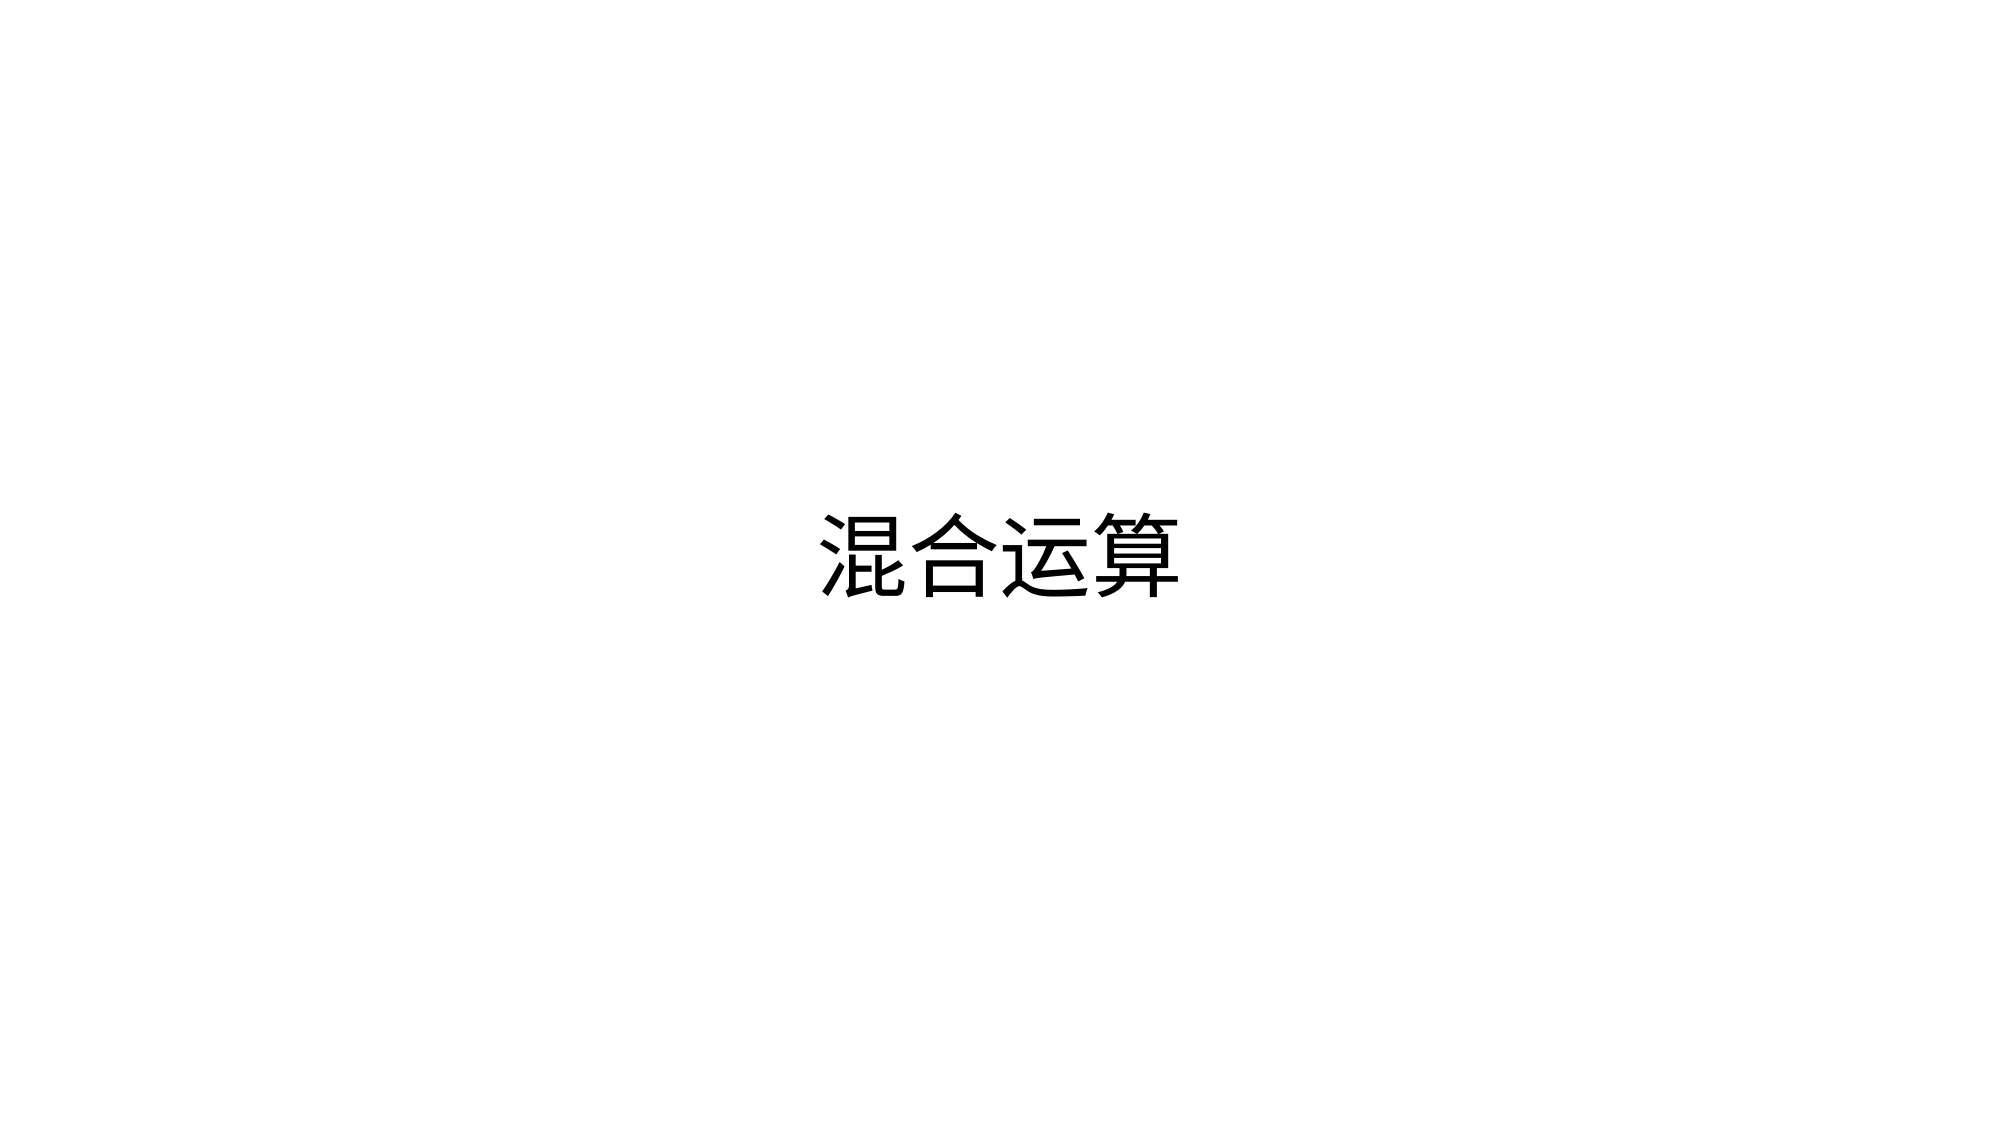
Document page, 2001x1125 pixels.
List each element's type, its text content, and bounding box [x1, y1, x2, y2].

title 混合运算 [174, 452, 1826, 670]
